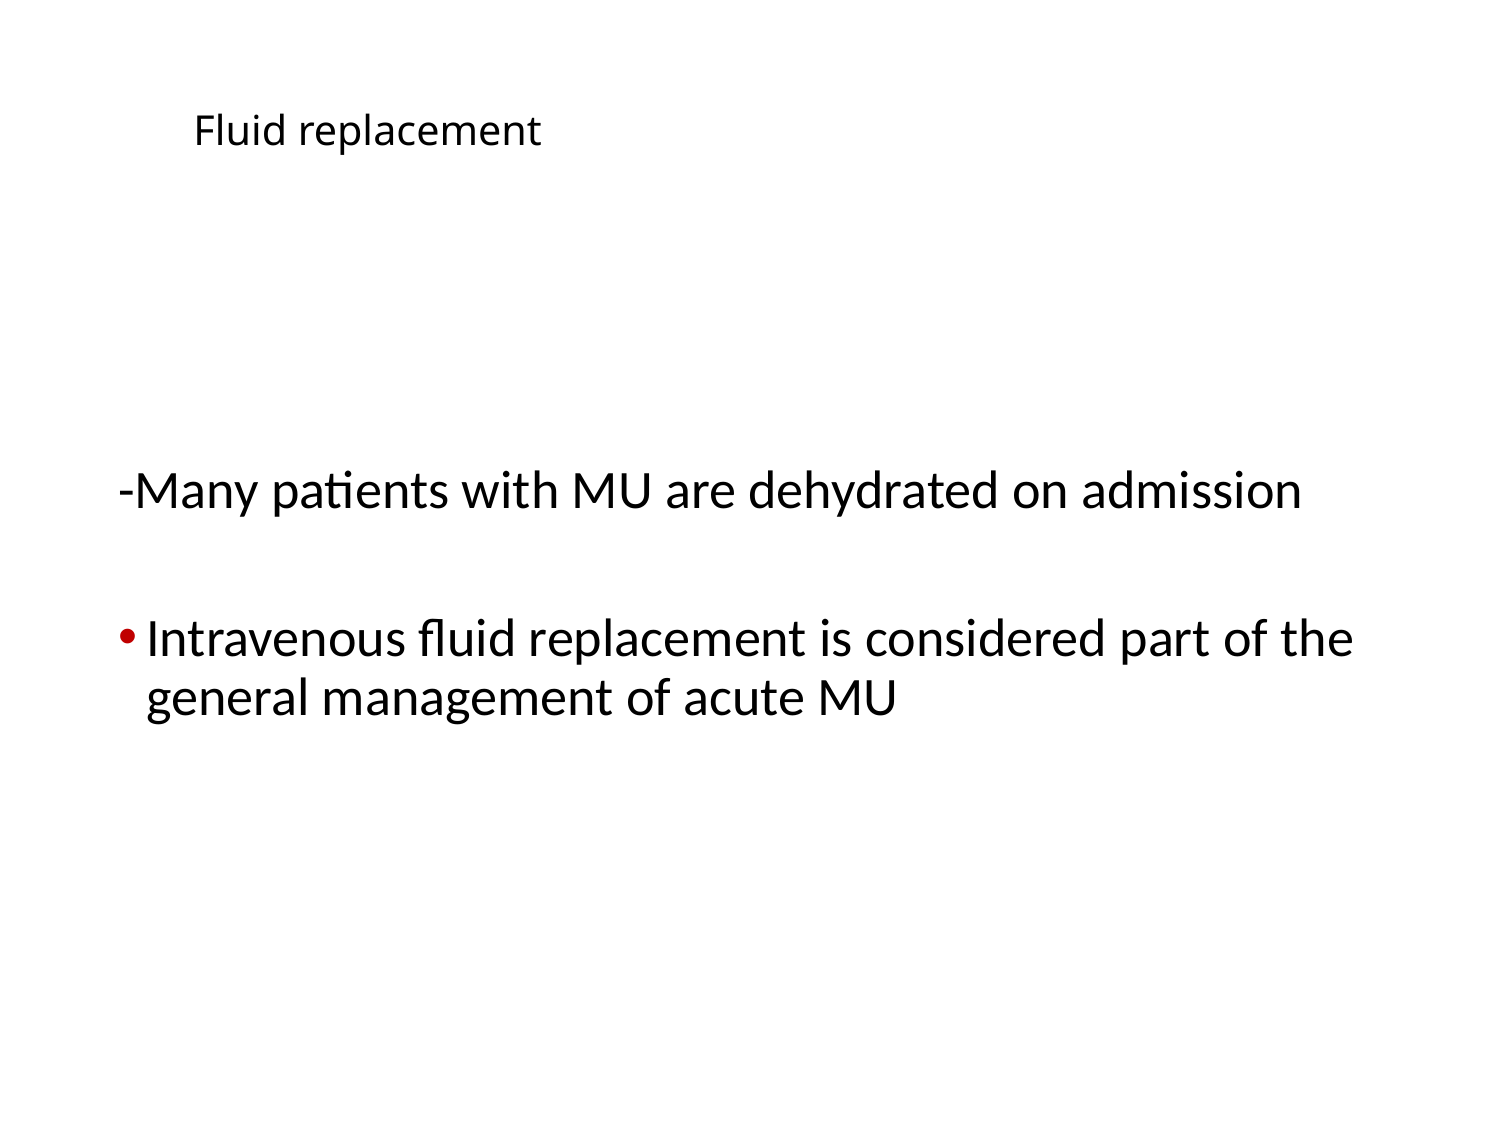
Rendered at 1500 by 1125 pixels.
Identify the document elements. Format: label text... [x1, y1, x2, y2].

list -Many patients with MU are dehydrated on admission Intravenous fluid replacement is considered part of the general management of acute MU [103, 299, 1397, 1014]
title Fluid replacement [103, 101, 1116, 200]
